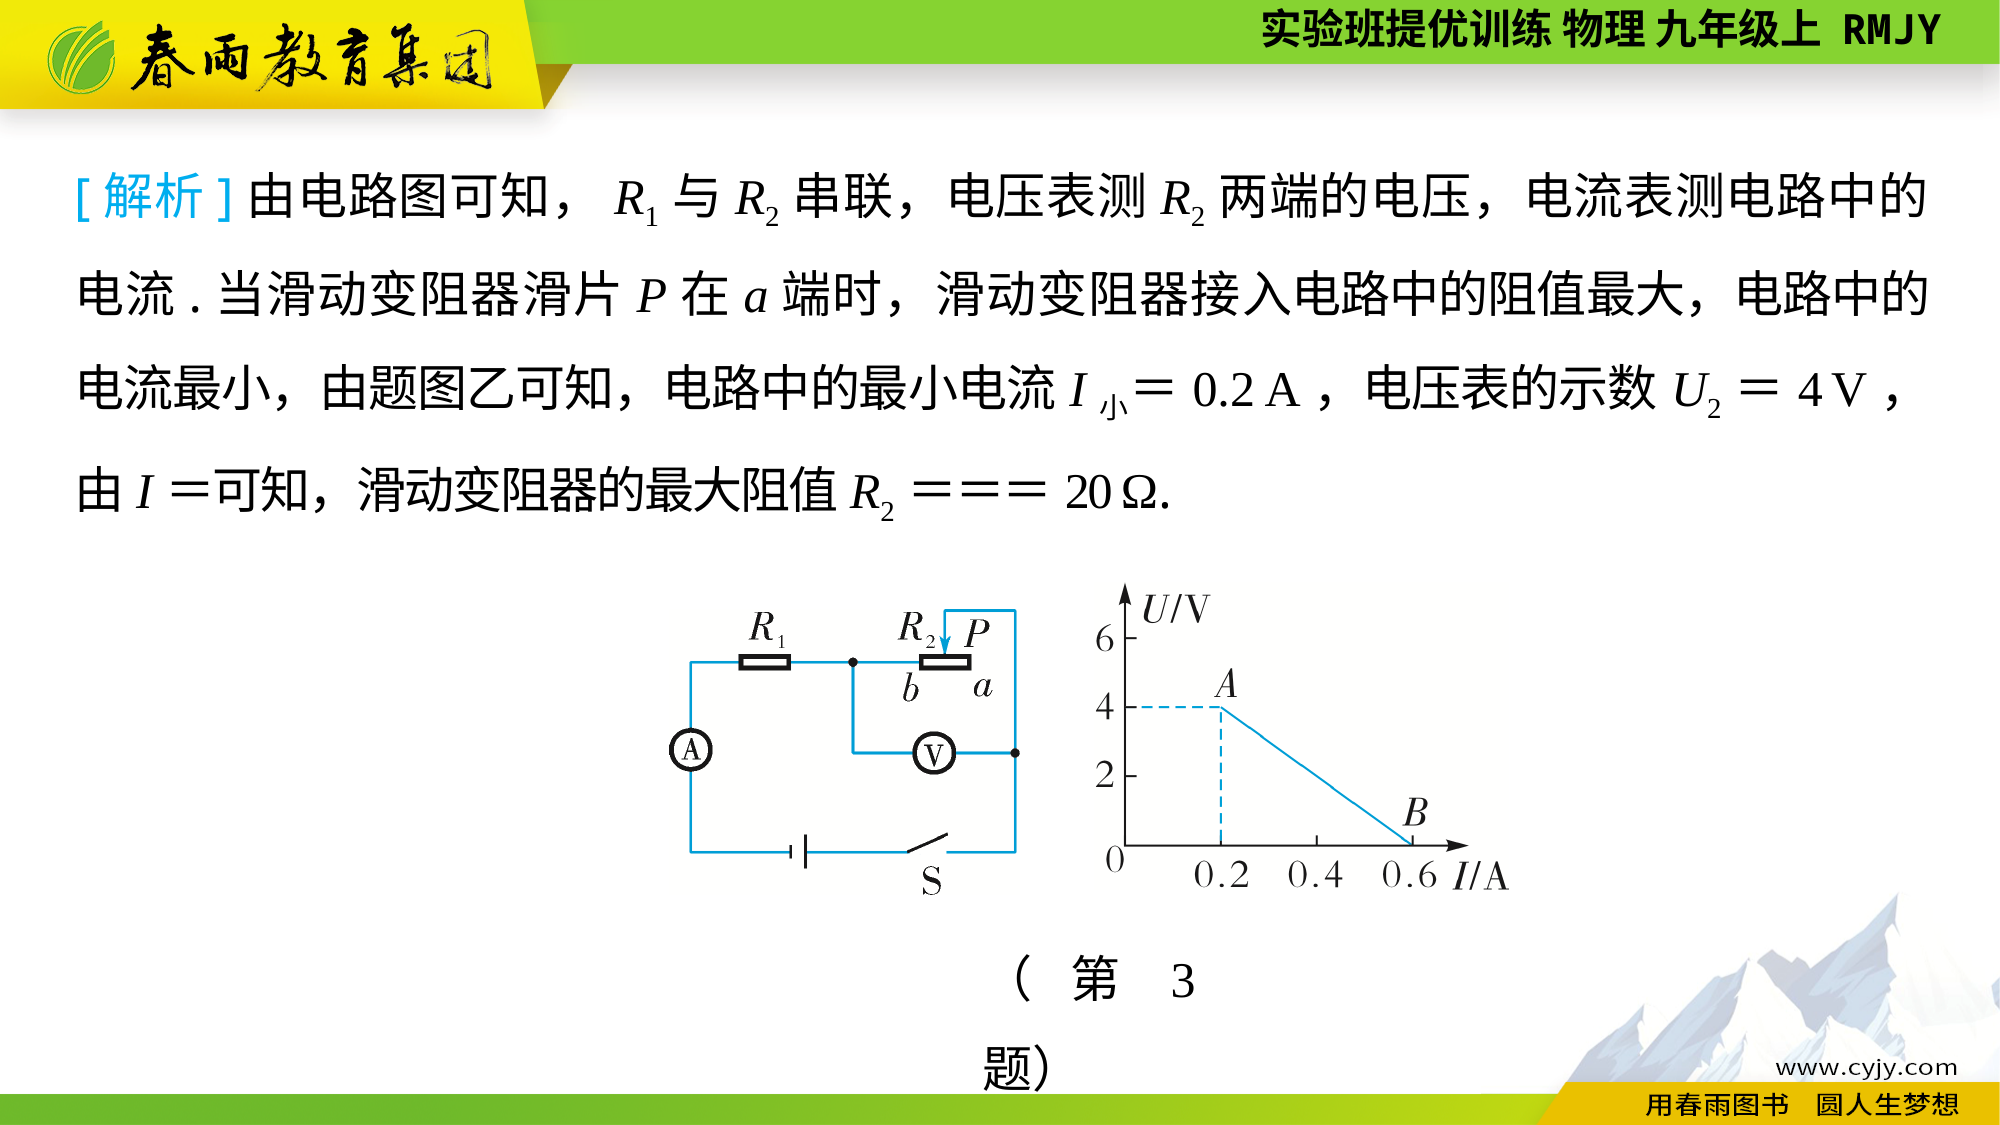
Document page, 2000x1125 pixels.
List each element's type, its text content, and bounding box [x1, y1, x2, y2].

picture [0, 0, 2000, 1125]
text_box （第3题） [967, 909, 1223, 1015]
